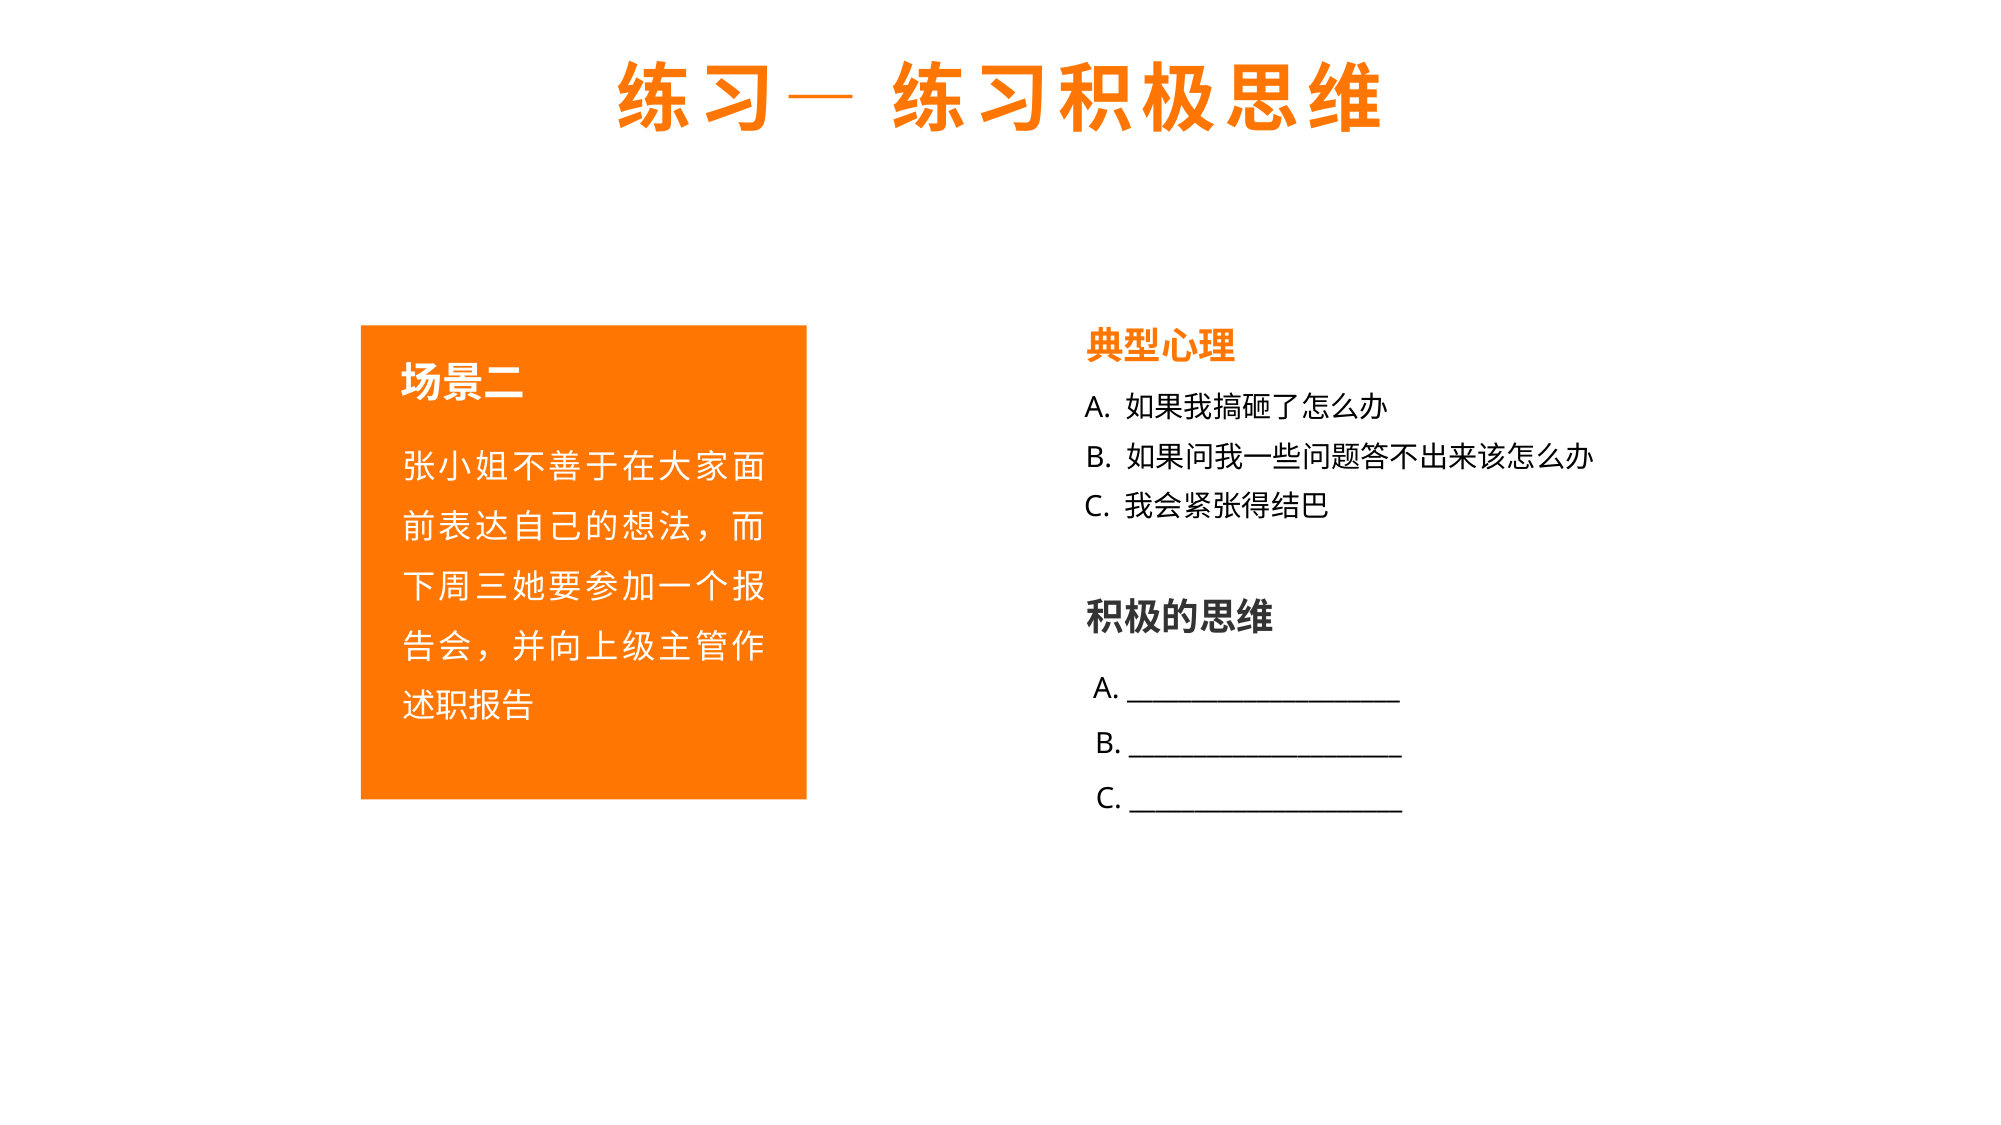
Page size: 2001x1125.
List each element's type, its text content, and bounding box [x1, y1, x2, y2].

text_box 场景二 [385, 348, 541, 414]
text_box 张小姐不善于在大家面前表达自己的想法，而下周三她要参加一个报告会，并向上级主管作述职报告 [387, 417, 780, 732]
text_box 典型心理 [1071, 314, 1252, 375]
text_box 练习— 练习积极思维 [360, 42, 1639, 148]
text_box 积极的思维 [1072, 585, 1290, 645]
text_box B. 如果问我一些问题答不出来该怎么办 [1070, 431, 1614, 481]
text_box C. 我会紧张得结巴 [1069, 479, 1345, 530]
text_box A. 如果我搞砸了怎么办 [1069, 380, 1404, 431]
text_box A. _____________________ [1078, 661, 1427, 712]
text_box [359, 323, 809, 802]
text_box C. _____________________ [1081, 772, 1418, 823]
text_box B. _____________________ [1080, 717, 1418, 767]
